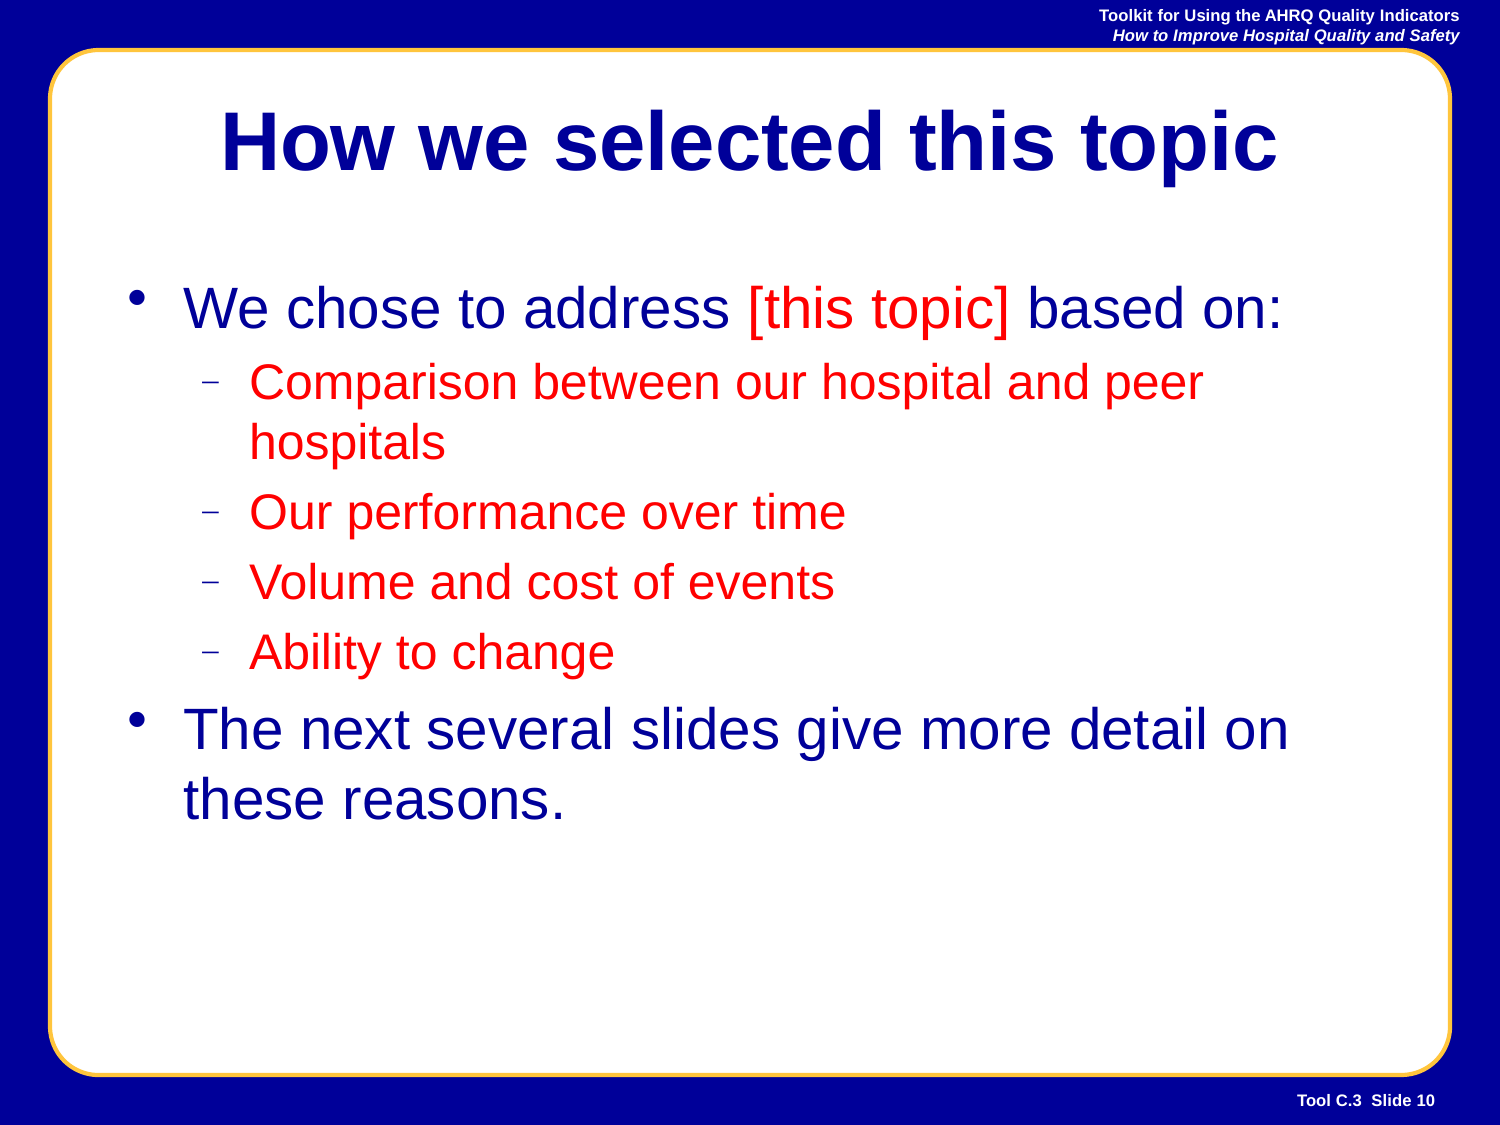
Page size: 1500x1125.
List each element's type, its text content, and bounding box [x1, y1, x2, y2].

title How we selected this topic [112, 74, 1388, 201]
list We chose to address [this topic] based on: Comparison between our hospital and peer hospitals Our performance over time Volume and cost of events Ability to change The next several slides give more detail on these reasons. [111, 261, 1426, 976]
